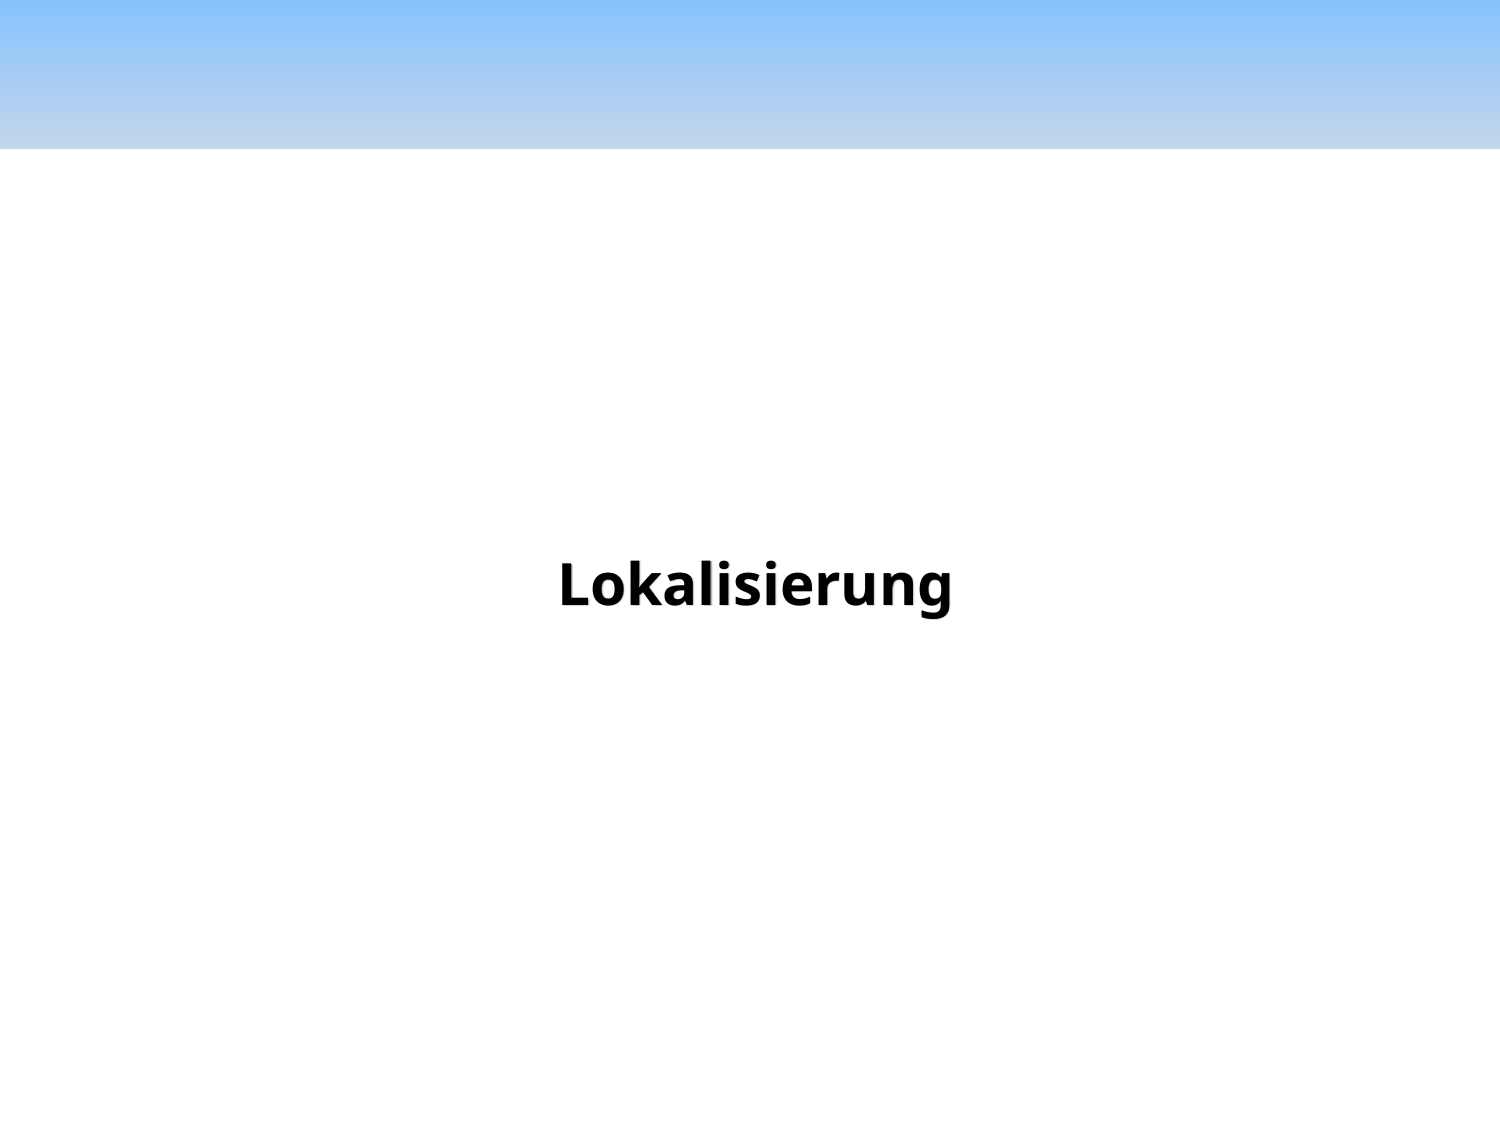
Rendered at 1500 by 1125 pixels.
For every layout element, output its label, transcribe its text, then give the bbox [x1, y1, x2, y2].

title Lokalisierung [118, 538, 1394, 658]
